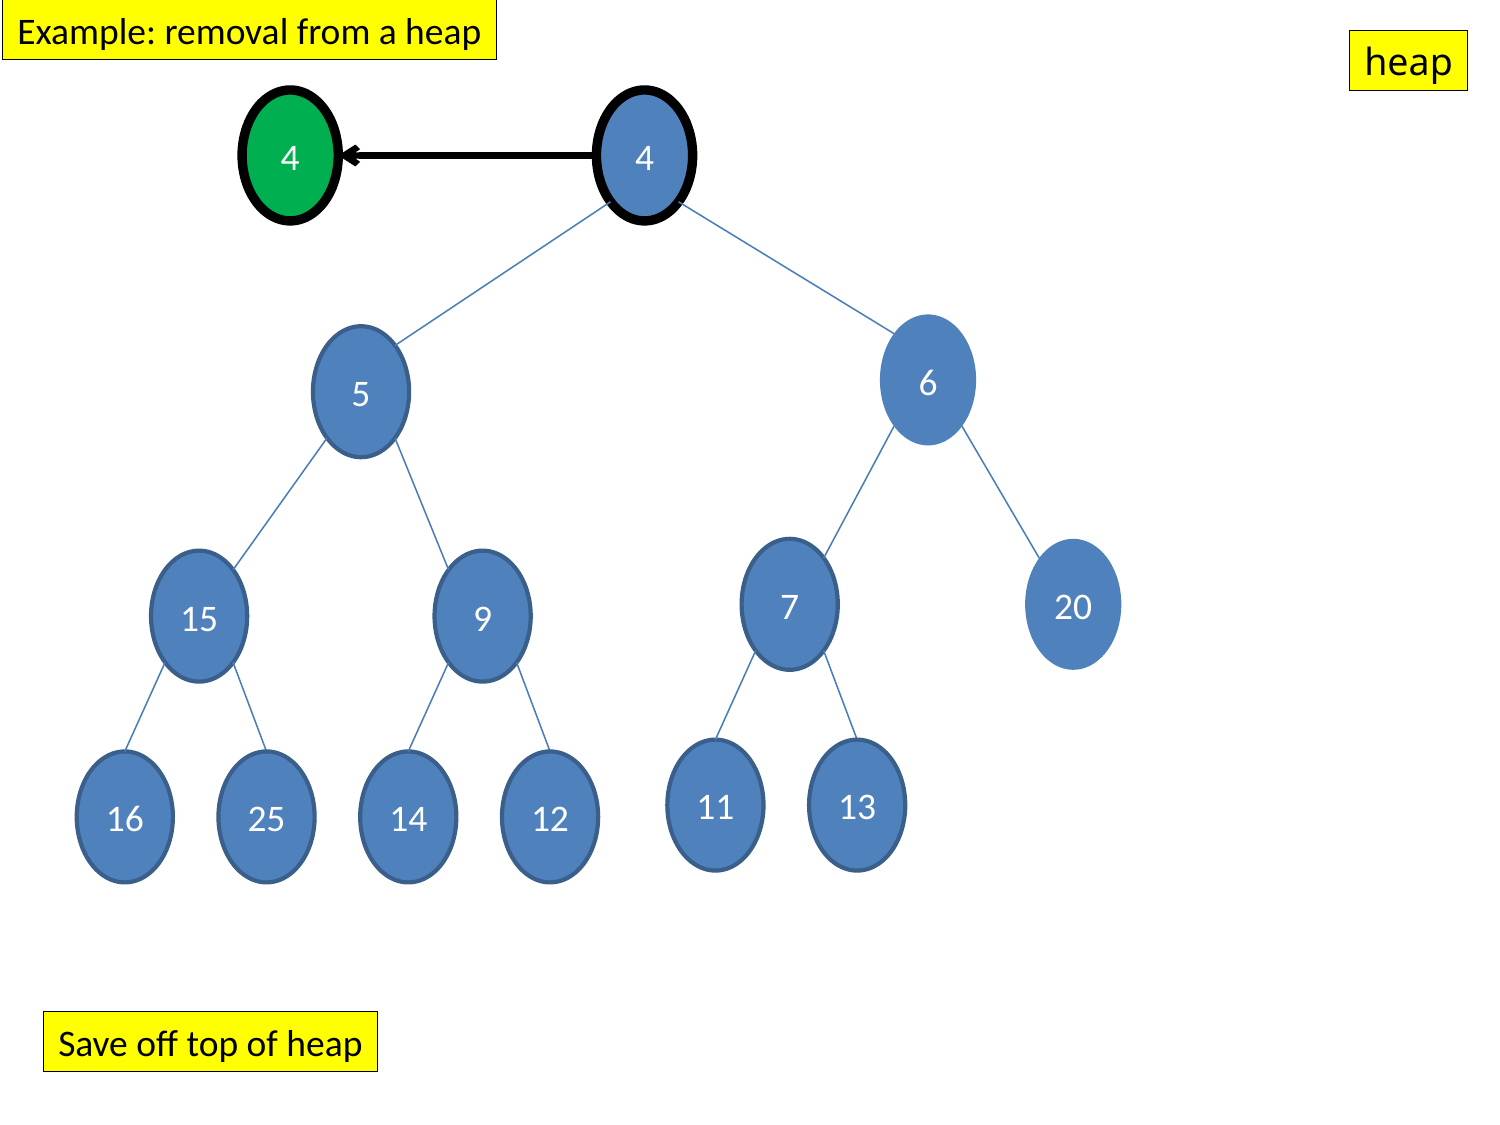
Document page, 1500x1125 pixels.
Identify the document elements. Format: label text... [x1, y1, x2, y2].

text_box 6 [877, 312, 979, 448]
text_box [394, 201, 611, 346]
text_box Example: removal from a heap [2, 0, 497, 60]
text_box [76, 550, 315, 883]
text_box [394, 437, 449, 571]
text_box 20 [1023, 536, 1124, 672]
text_box 5 [310, 324, 412, 460]
text_box Save off top of heap [43, 1011, 378, 1072]
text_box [823, 425, 895, 559]
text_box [961, 425, 1040, 559]
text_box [232, 437, 328, 571]
text_box heap [1349, 30, 1468, 91]
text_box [678, 201, 895, 334]
text_box 4 [594, 87, 695, 224]
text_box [666, 538, 906, 871]
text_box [359, 550, 599, 883]
text_box 4 [239, 87, 341, 224]
